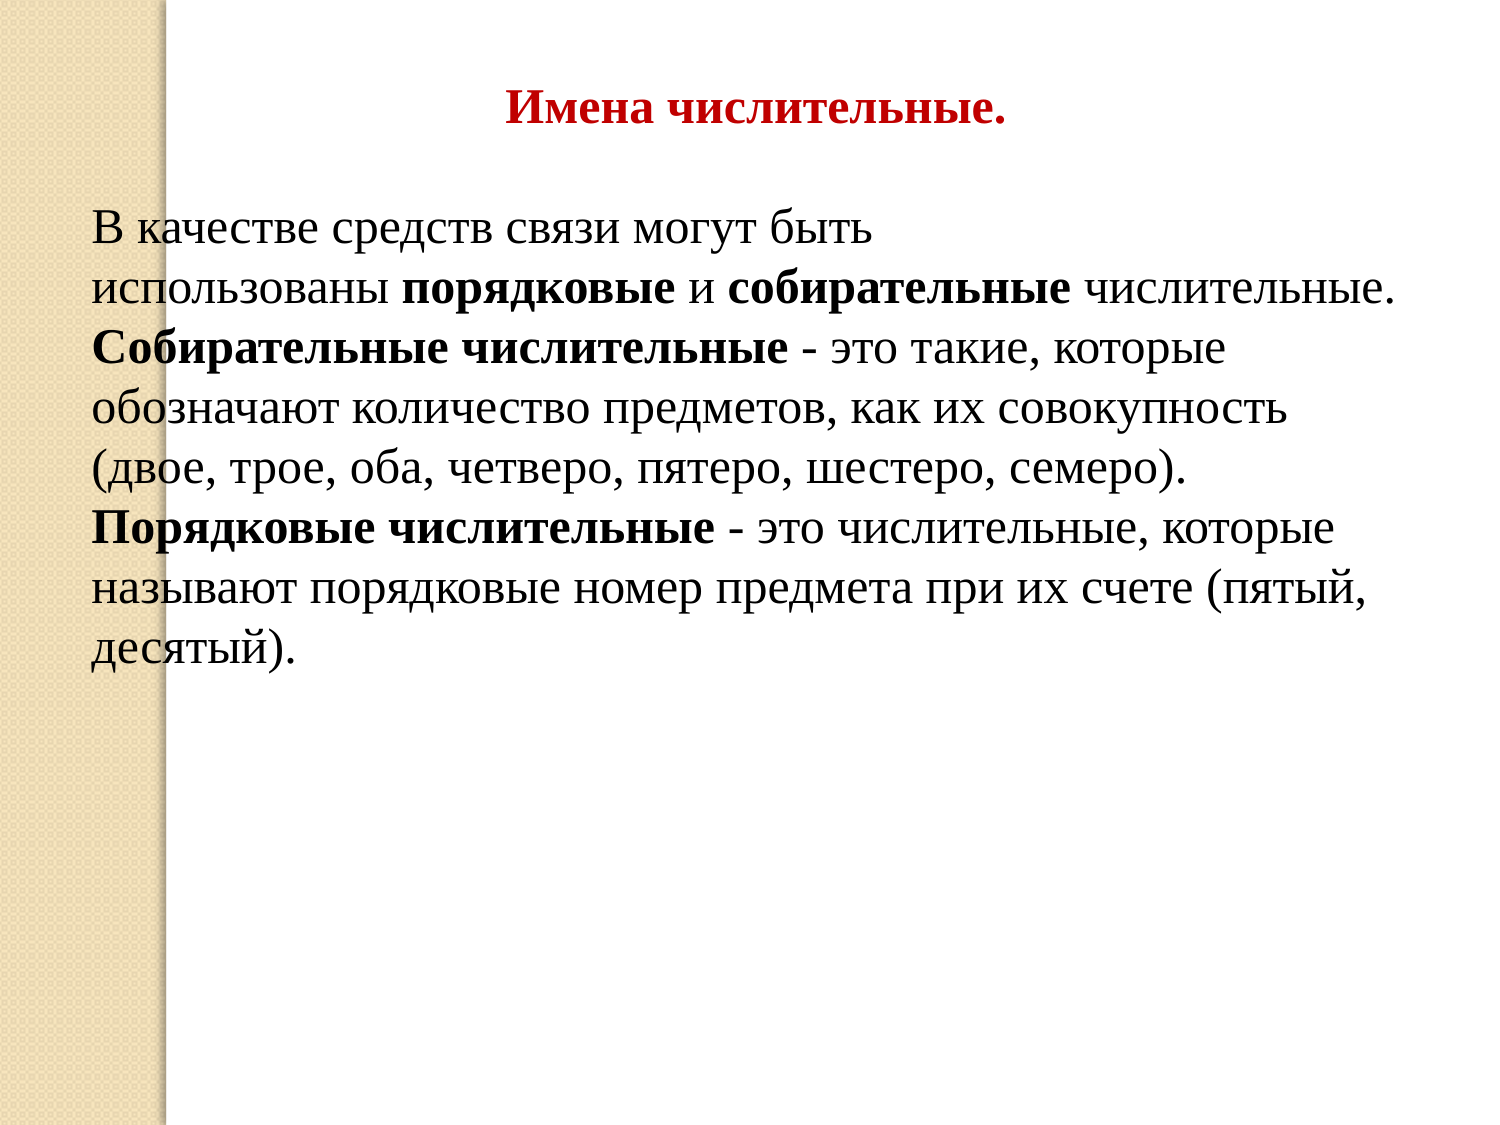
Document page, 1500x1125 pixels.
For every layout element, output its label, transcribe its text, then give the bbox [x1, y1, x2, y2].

text_box Имена числительные. В качестве средств связи могут быть использованы порядковые и собирательные числительные. Собирательные числительные - это такие, которые обозначают количество предметов, как их совокупность (двое, трое, оба, четверо, пятеро, шестеро, семеро). Порядковые числительные - это числительные, которые называют порядковые номер предмета при их счете (пятый, десятый). [76, 66, 1436, 772]
